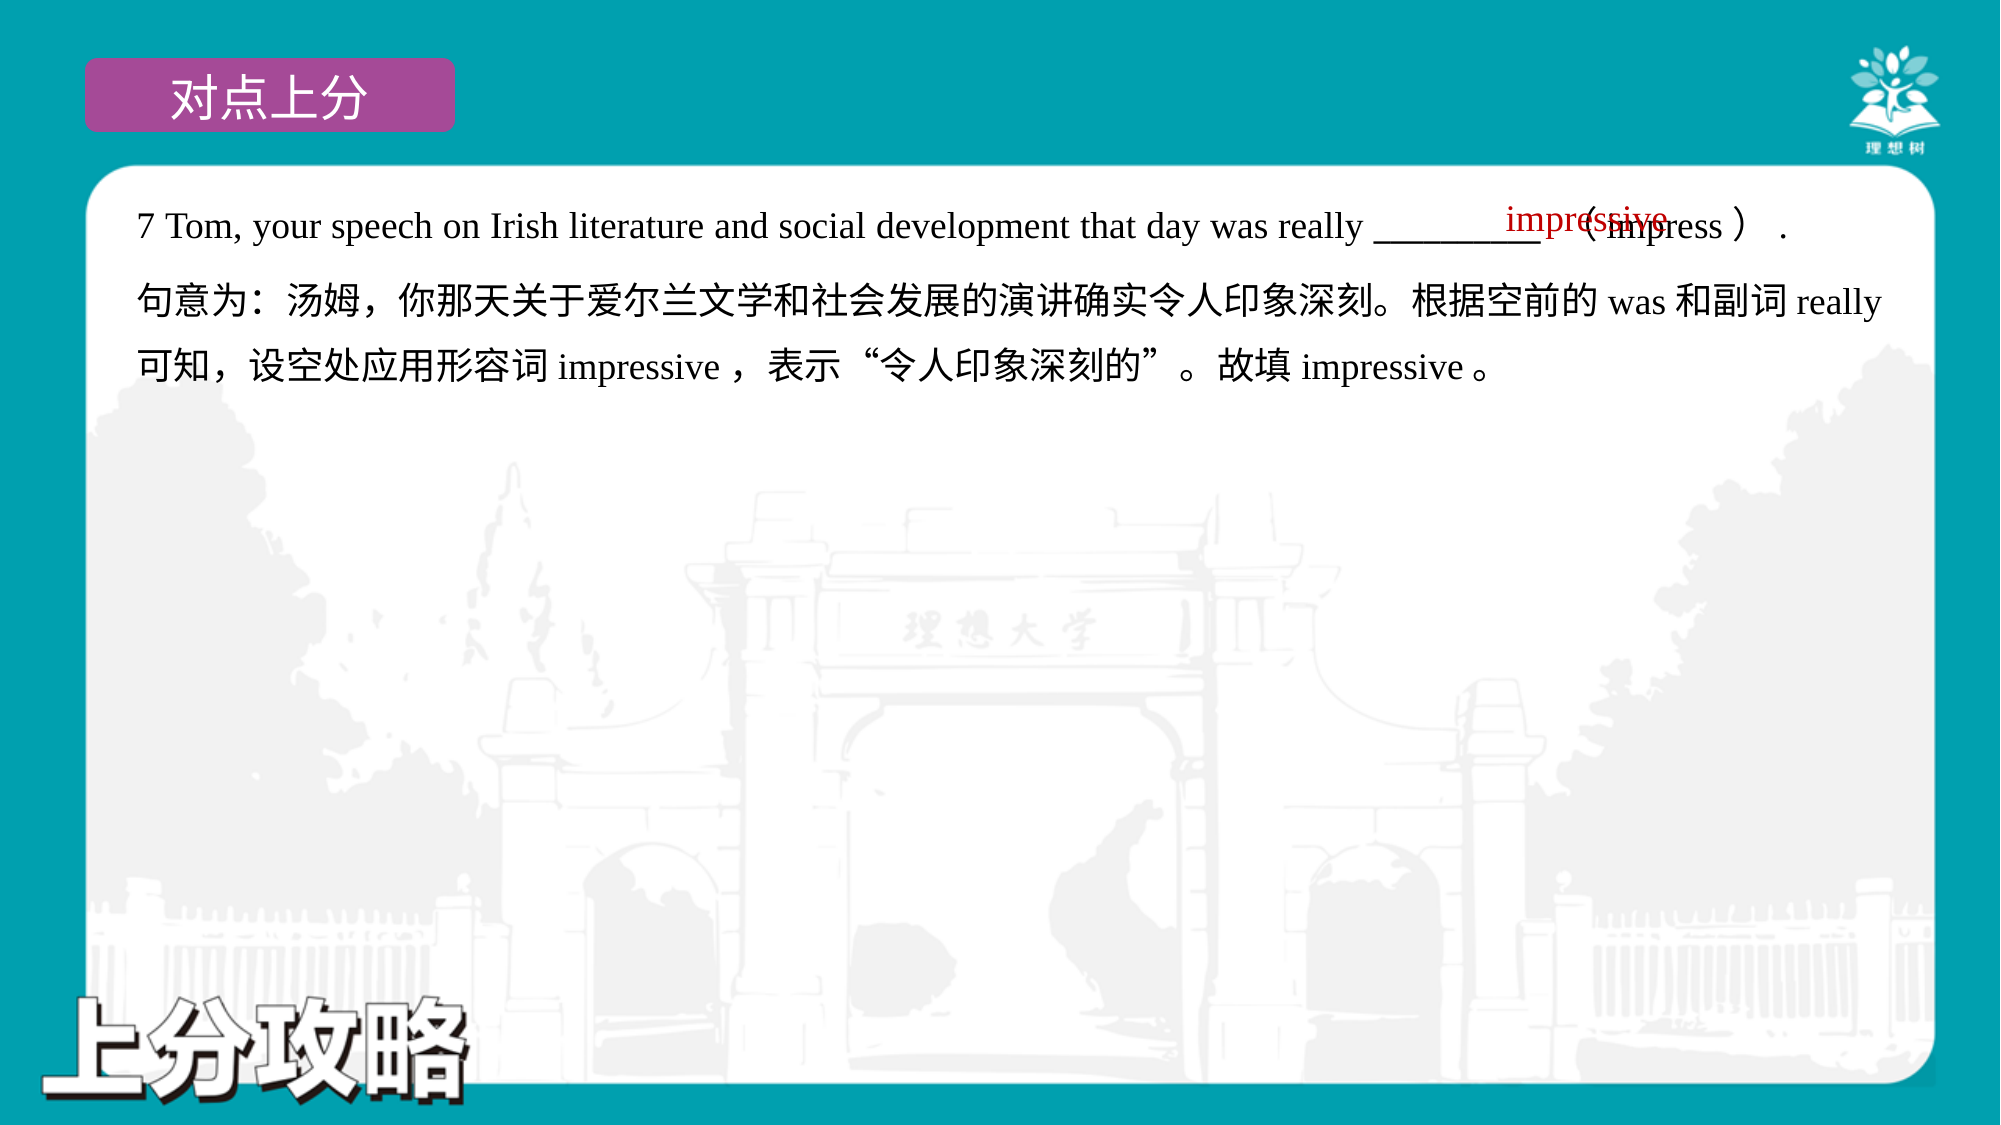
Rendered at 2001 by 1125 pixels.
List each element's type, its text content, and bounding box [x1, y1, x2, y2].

text_box 7 Tom, your speech on Irish literature and social development that day was really __________ （impress）. [136, 176, 1865, 253]
picture [0, 0, 2000, 1125]
text_box 句意为：汤姆，你那天关于爱尔兰文学和社会发展的演讲确实令人印象深刻。根据空前的was和副词really 可知，设空处应用形容词impressive，表示“令人印象深刻的”。故填impressive。 [136, 253, 1865, 381]
text_box impressive [1492, 169, 1682, 232]
